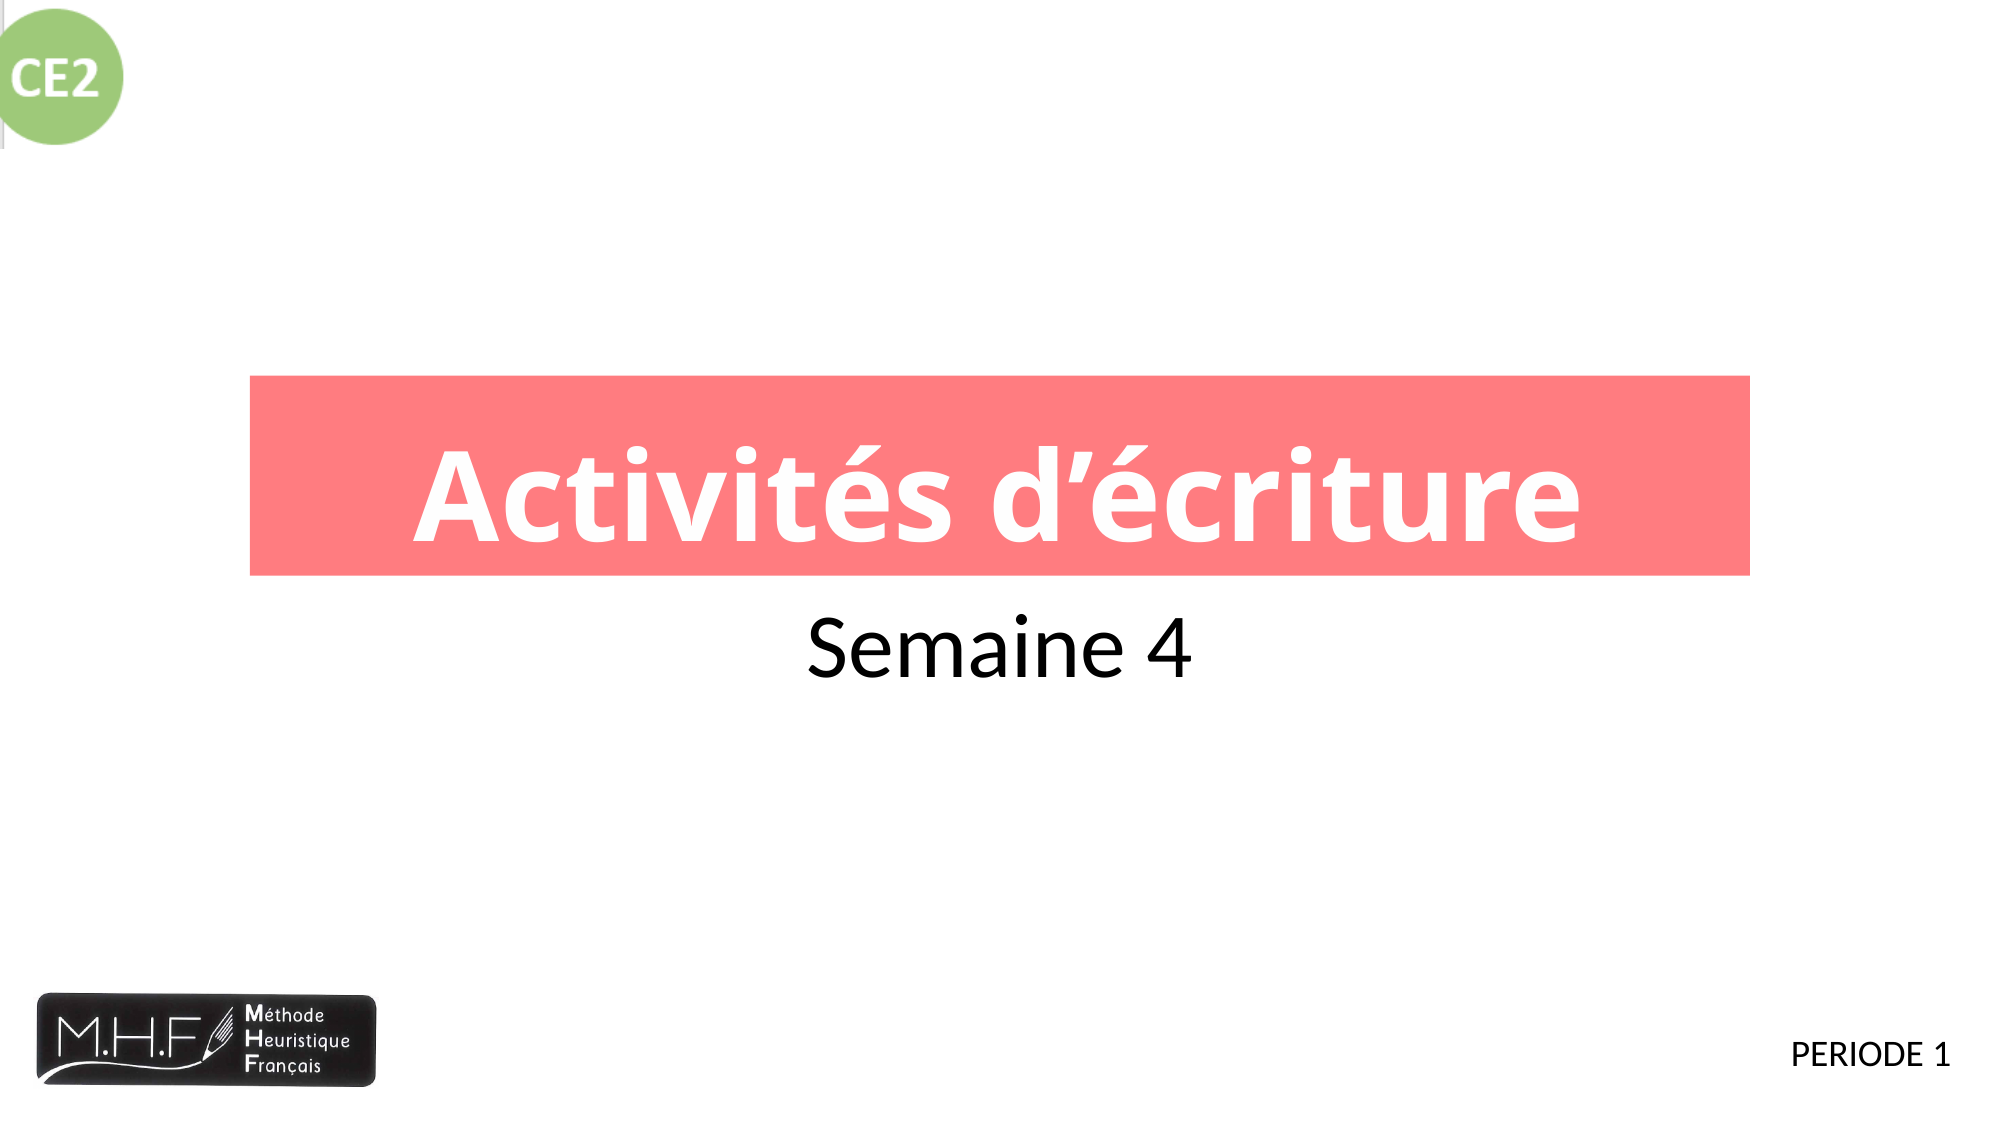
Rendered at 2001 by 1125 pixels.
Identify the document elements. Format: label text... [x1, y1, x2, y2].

title Activités d’écriture [249, 375, 1750, 576]
picture [0, 0, 132, 149]
picture [33, 990, 379, 1089]
subtitle Semaine 4 [249, 590, 1750, 863]
text_box PERIODE 1 [1362, 1021, 1967, 1082]
